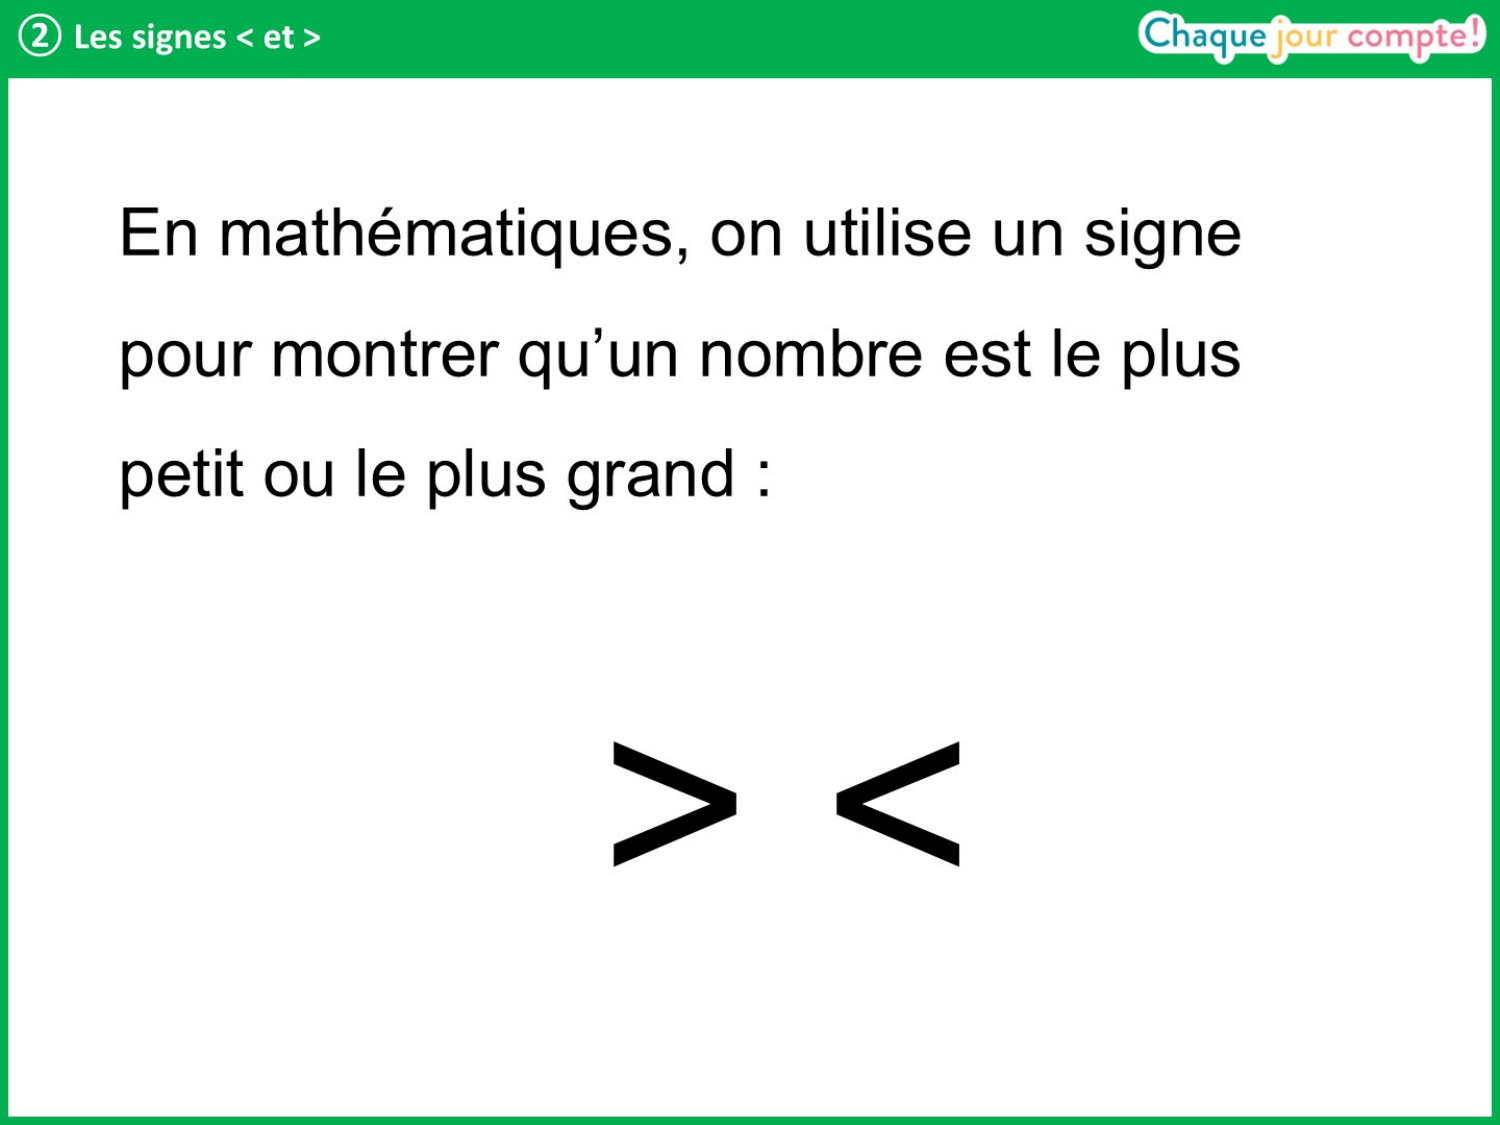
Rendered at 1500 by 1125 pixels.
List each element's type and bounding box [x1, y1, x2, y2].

list [0, 0, 1500, 1125]
